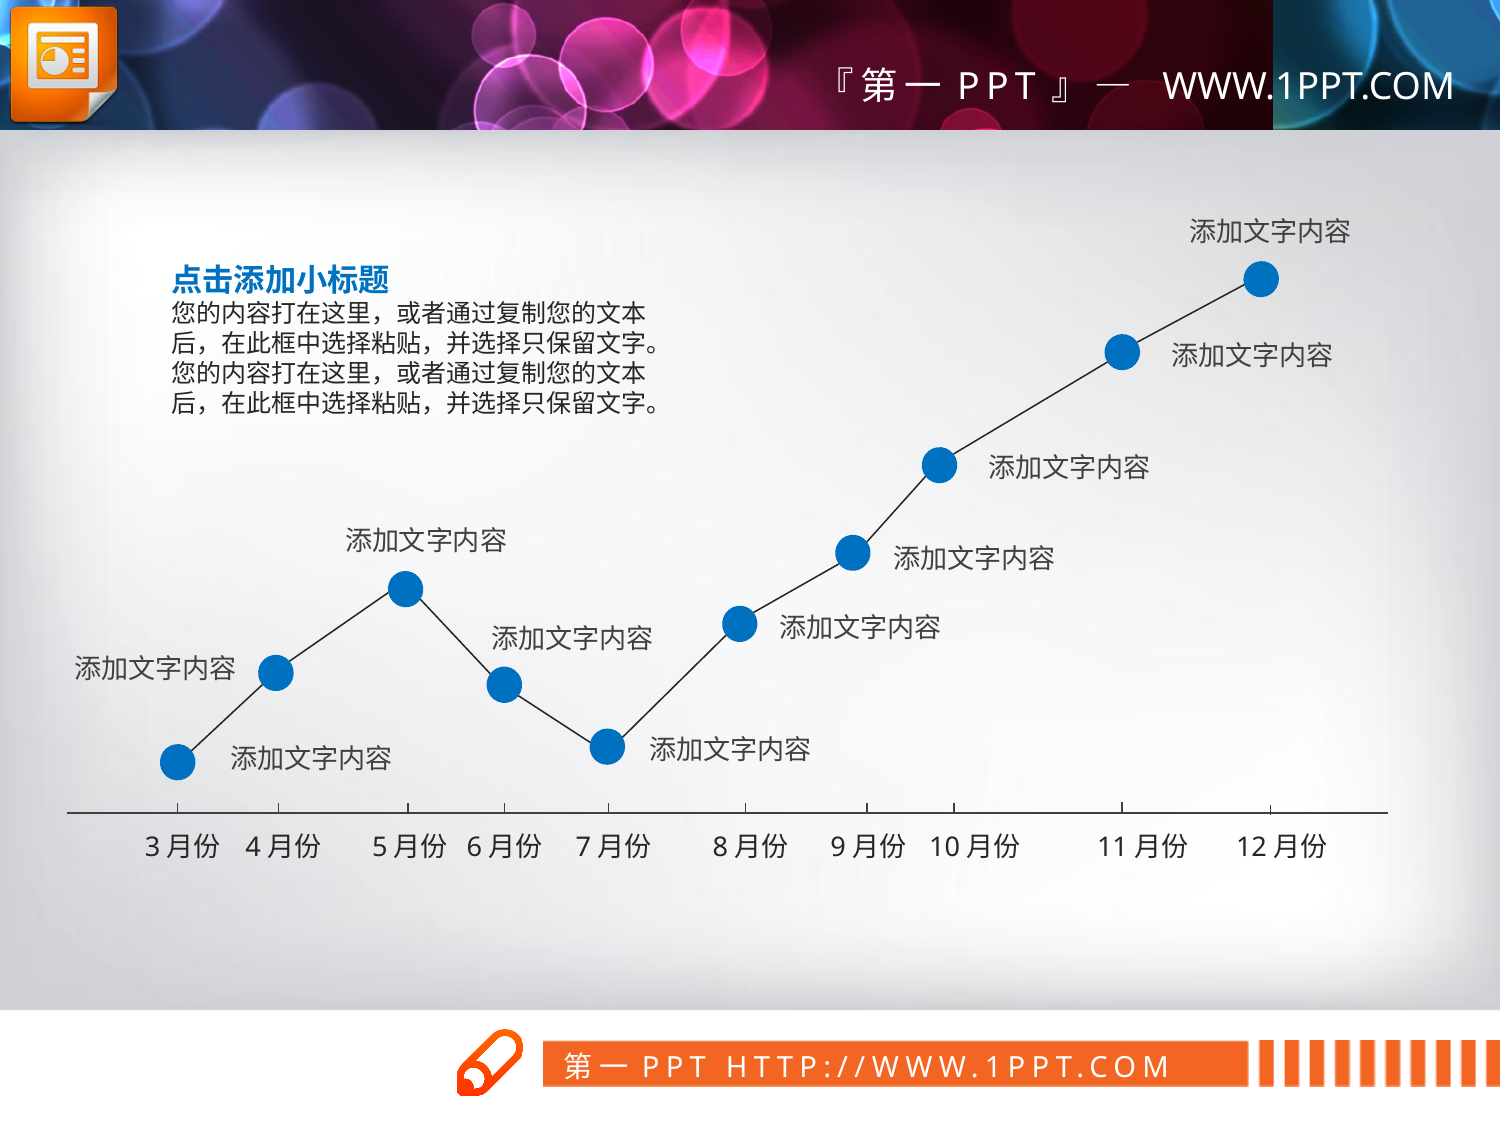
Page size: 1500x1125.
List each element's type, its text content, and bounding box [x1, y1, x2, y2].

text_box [66, 801, 1389, 815]
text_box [191, 684, 263, 752]
text_box 4月份 [234, 824, 333, 868]
text_box 点击添加小标题 您的内容打在这里，或者通过复制您的文本后，在此框中选择粘贴，并选择只保留文字。 您的内容打在这里，或者通过复制您的文本后，在此框中选择粘贴，并选择只保留文字。 [160, 217, 680, 424]
text_box 9月份 [819, 824, 917, 868]
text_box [866, 476, 926, 542]
text_box 10月份 [917, 824, 1032, 868]
text_box 添加文字内容 [638, 726, 823, 771]
picture [0, 0, 1500, 1012]
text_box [420, 599, 491, 674]
text_box 8月份 [701, 824, 800, 868]
text_box [486, 666, 522, 703]
picture [543, 1040, 1500, 1087]
text_box [1243, 261, 1279, 298]
text_box [921, 447, 958, 484]
text_box [590, 728, 626, 765]
text_box [722, 605, 758, 642]
text_box 12月份 [1224, 824, 1339, 868]
text_box [160, 744, 196, 781]
text_box 添加文字内容 [768, 605, 954, 649]
text_box [1104, 334, 1141, 371]
text_box 添加文字内容 [977, 444, 1162, 489]
text_box 添加文字内容 [219, 736, 404, 780]
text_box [753, 563, 840, 613]
text_box 添加文字内容 [1177, 208, 1363, 253]
text_box [258, 654, 294, 692]
text_box 添加文字内容 [63, 645, 249, 690]
text_box [835, 534, 871, 571]
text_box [622, 634, 727, 738]
text_box 6月份 [455, 824, 554, 868]
text_box 7月份 [564, 824, 663, 868]
text_box 添加文字内容 [1160, 332, 1346, 377]
text_box 3月份 [133, 824, 232, 868]
text_box [387, 571, 424, 608]
text_box 11月份 [1085, 824, 1200, 868]
text_box 添加文字内容 [495, 615, 666, 660]
text_box 5月份 [360, 824, 455, 868]
text_box 添加文字内容 [333, 518, 519, 562]
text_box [289, 592, 389, 662]
text_box 添加文字内容 [882, 536, 1067, 580]
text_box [1136, 284, 1245, 343]
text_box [953, 361, 1108, 455]
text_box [518, 695, 591, 743]
